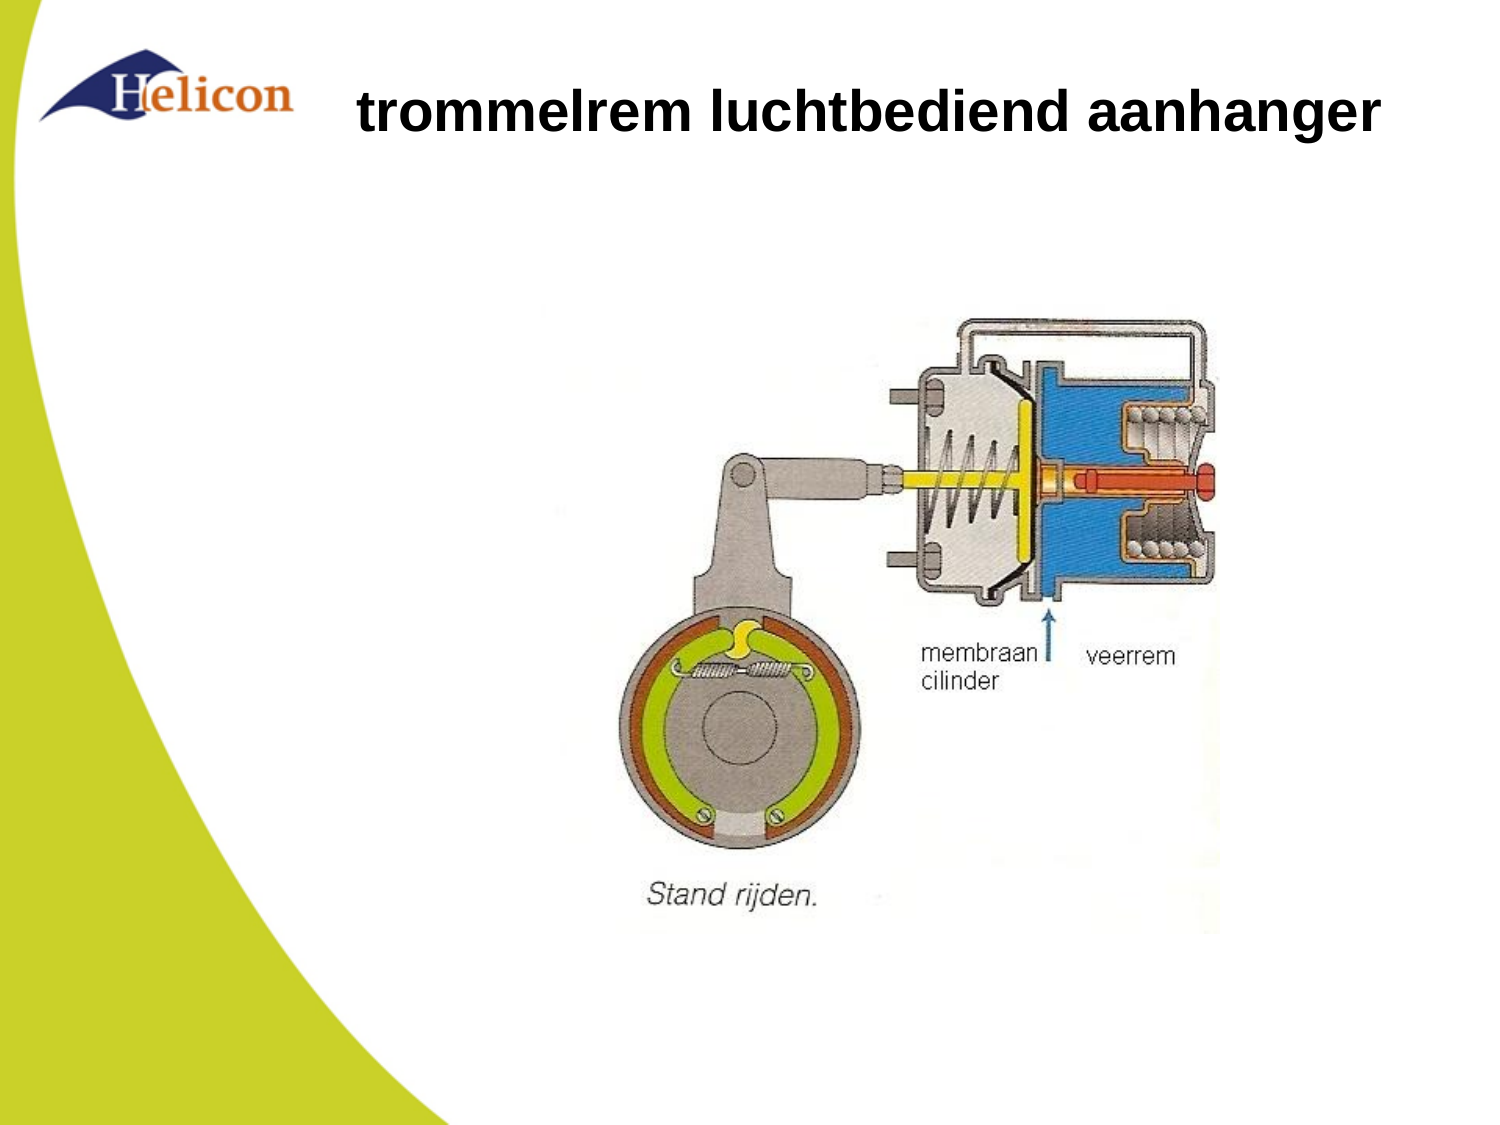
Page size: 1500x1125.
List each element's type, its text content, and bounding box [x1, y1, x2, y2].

title trommelrem luchtbediend aanhanger [324, 54, 1415, 161]
picture [0, 0, 1500, 1125]
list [541, 267, 1220, 934]
